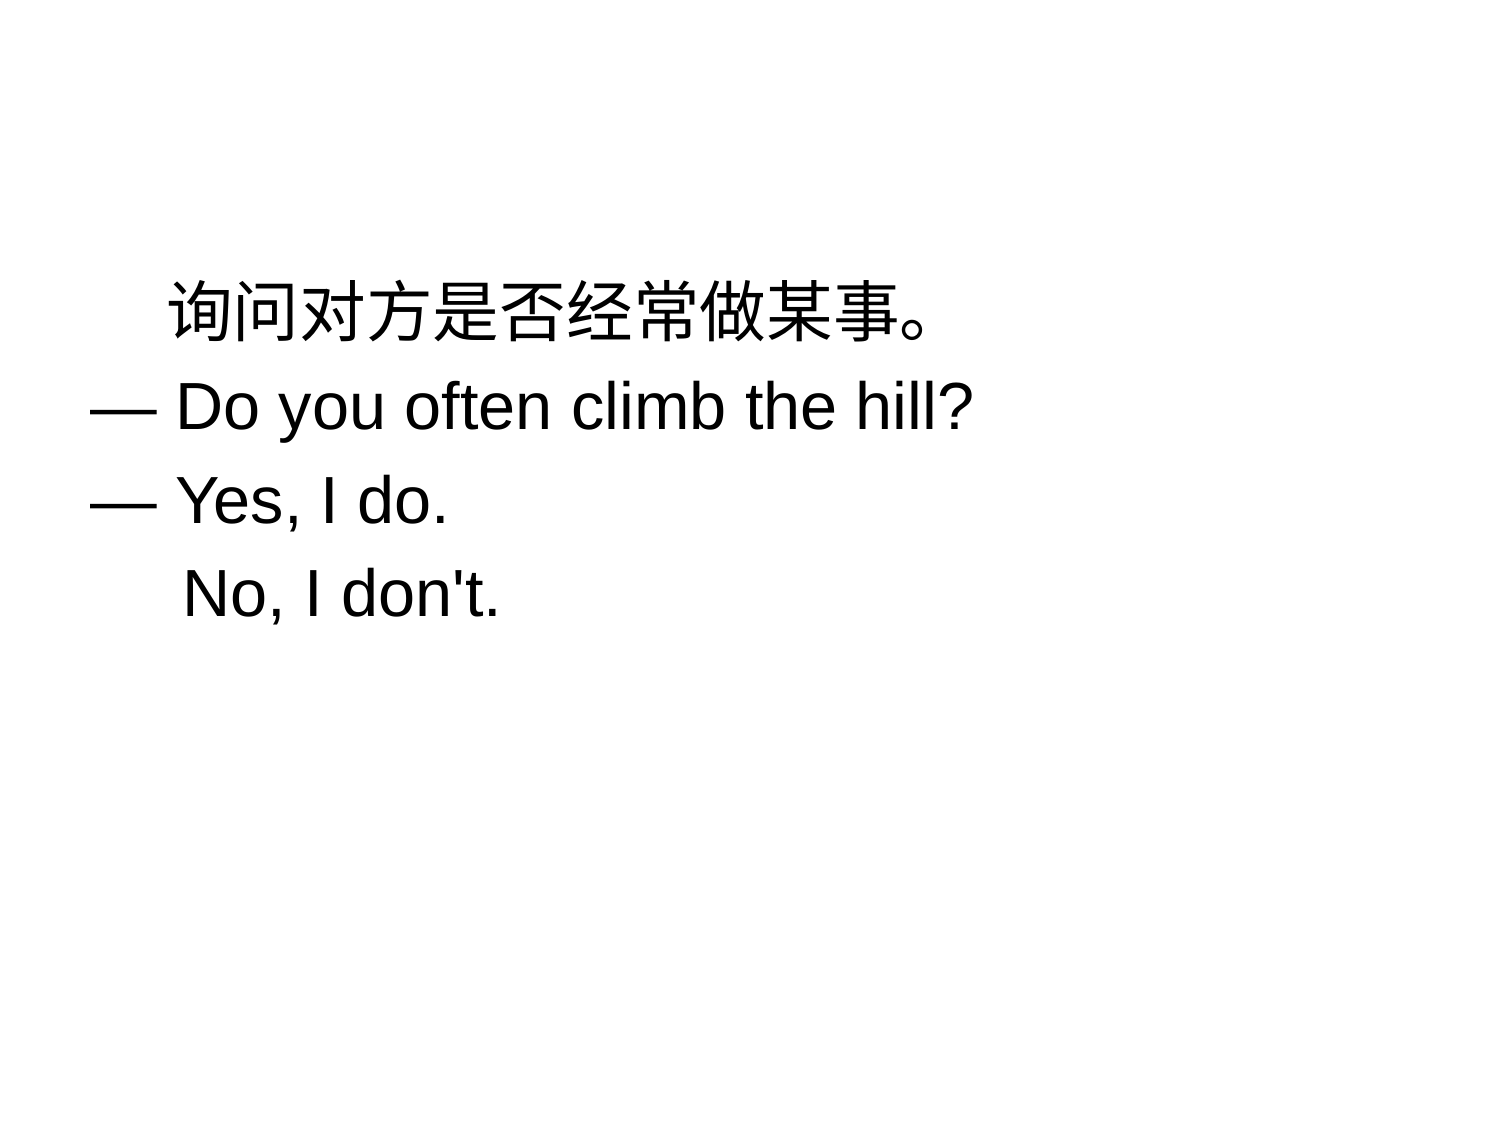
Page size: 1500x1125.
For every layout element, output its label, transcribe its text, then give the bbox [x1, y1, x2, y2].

list 询问对方是否经常做某事。 — Do you often climb the hill? — Yes, I do. No, I don't. [74, 262, 1426, 1006]
